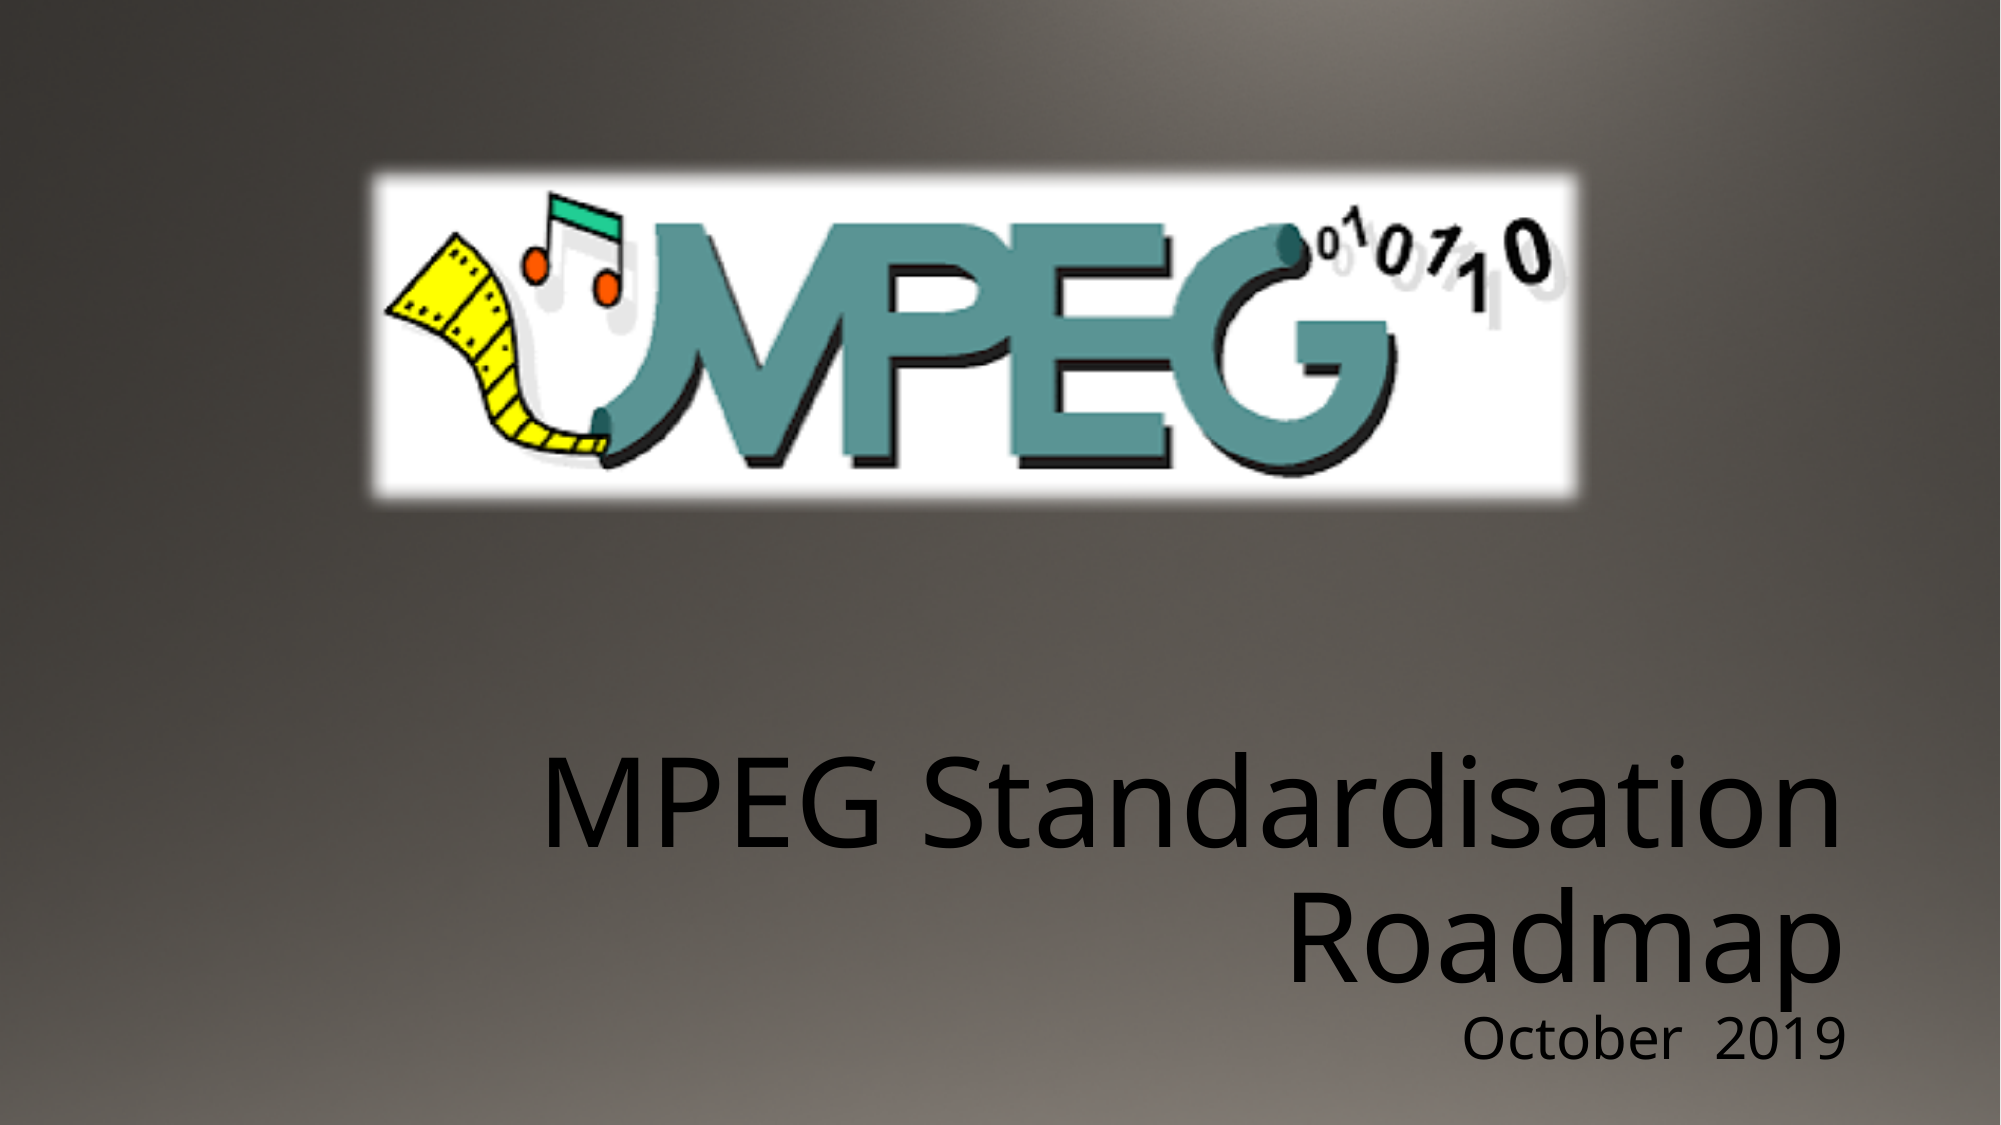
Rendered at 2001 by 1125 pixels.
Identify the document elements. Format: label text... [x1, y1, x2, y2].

title MPEG Standardisation Roadmap October 2019 [362, 732, 1863, 1002]
picture [0, 0, 2001, 1125]
